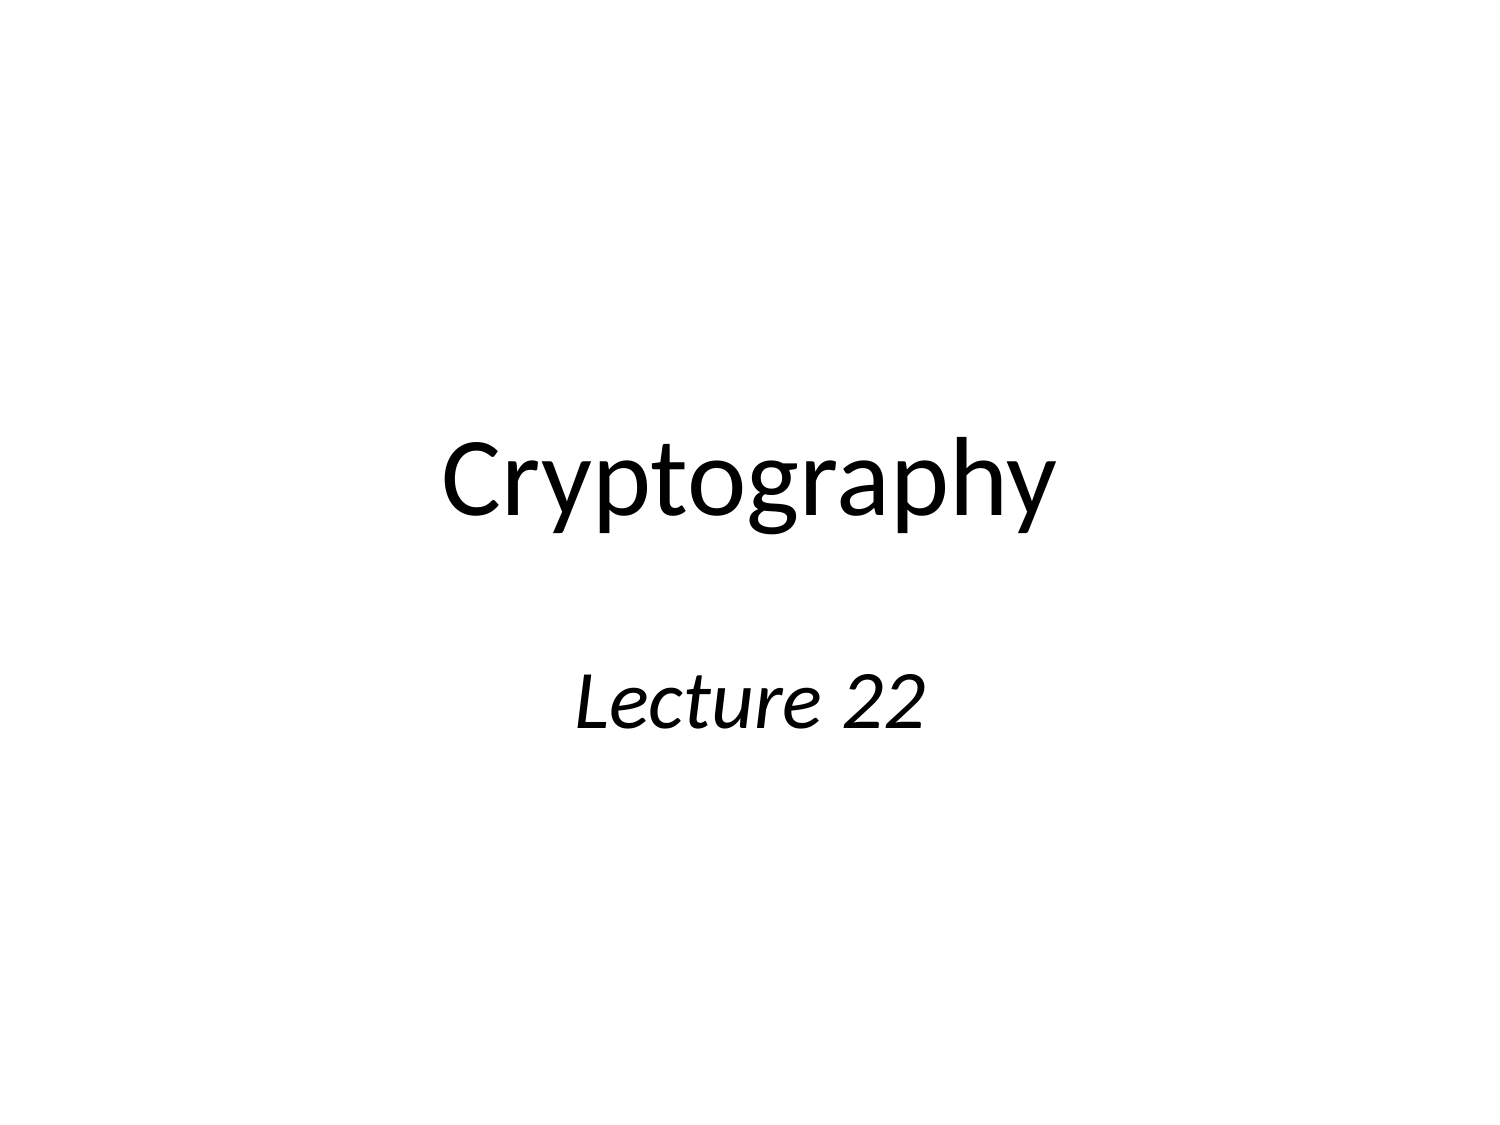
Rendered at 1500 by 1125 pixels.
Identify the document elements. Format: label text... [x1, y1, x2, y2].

subtitle Lecture 22 [200, 637, 1300, 925]
title Cryptography [112, 349, 1388, 591]
